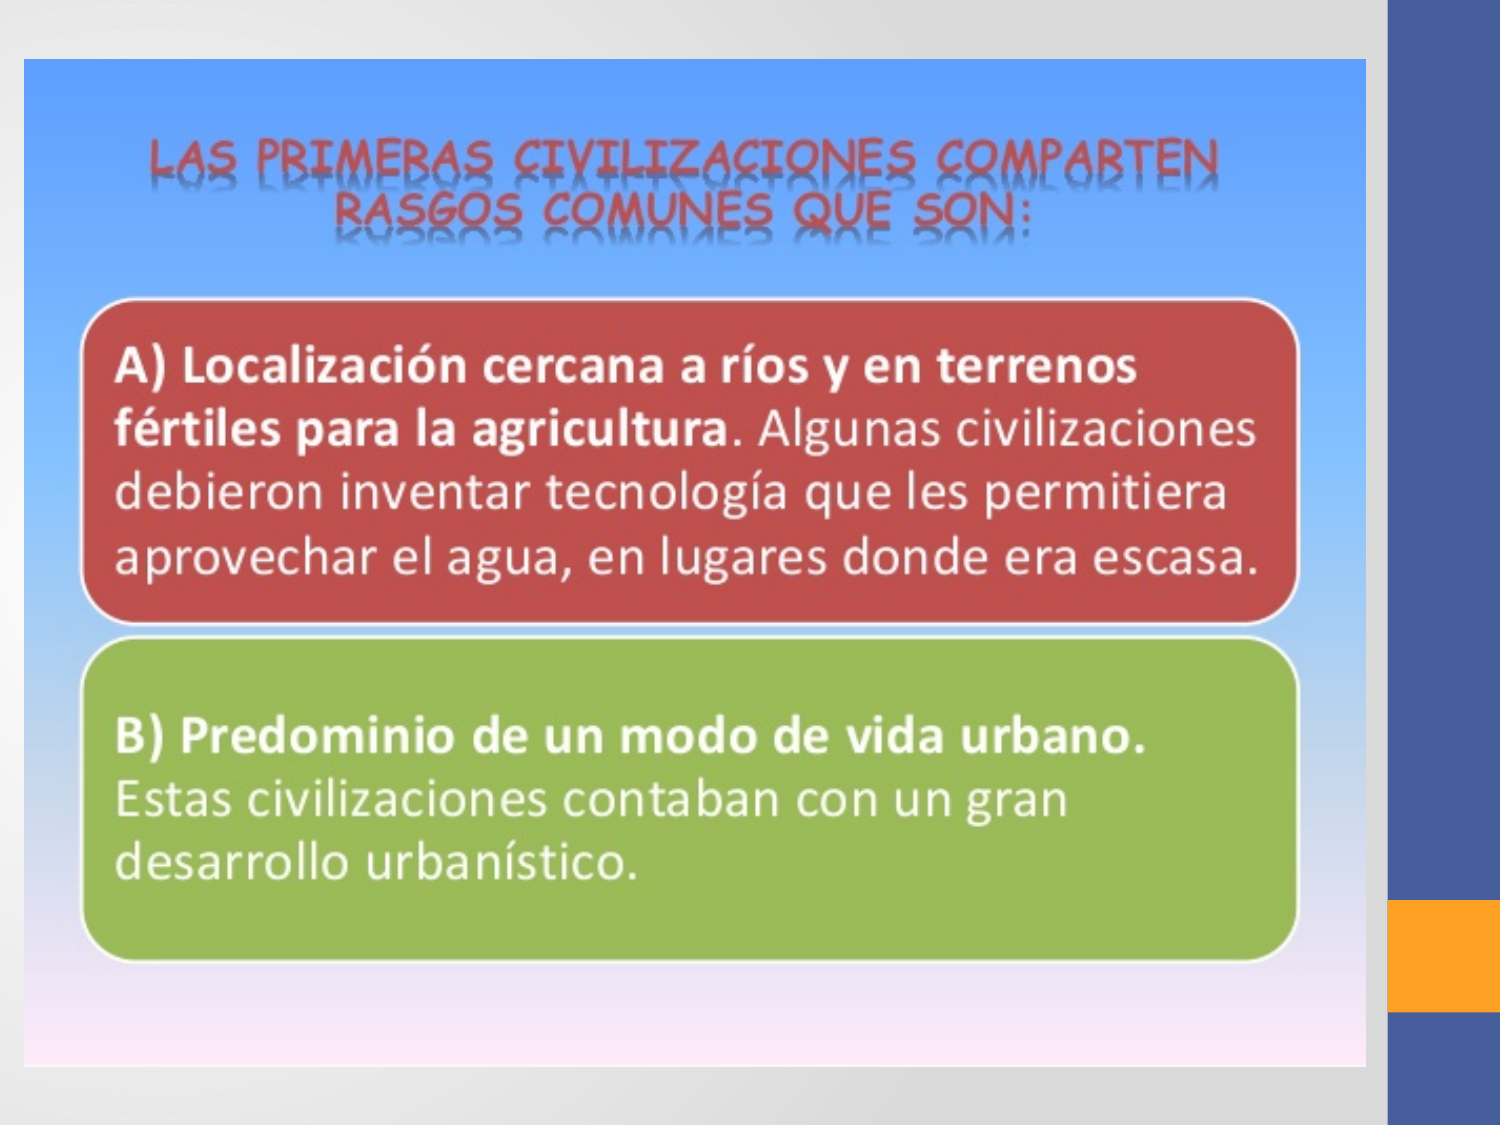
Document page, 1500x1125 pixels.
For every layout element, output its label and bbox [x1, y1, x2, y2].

picture [23, 58, 1366, 1067]
